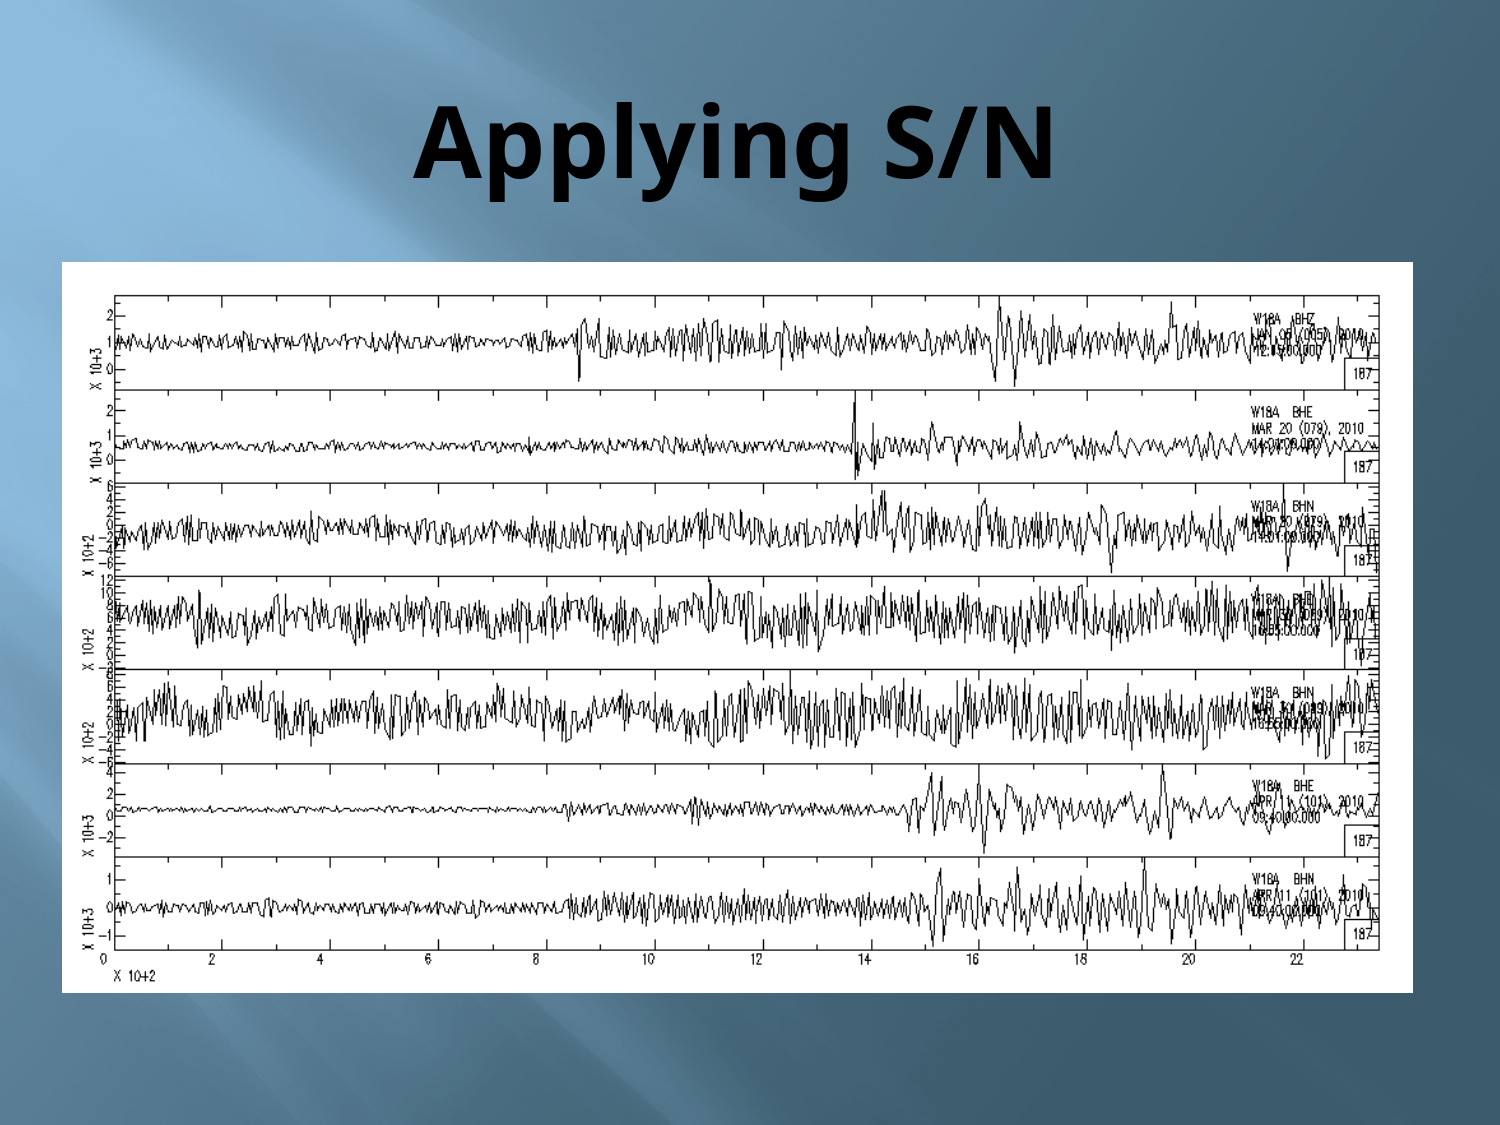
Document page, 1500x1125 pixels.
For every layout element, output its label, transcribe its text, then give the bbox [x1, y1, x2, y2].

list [62, 262, 1413, 993]
title Applying S/N [75, 45, 1425, 233]
